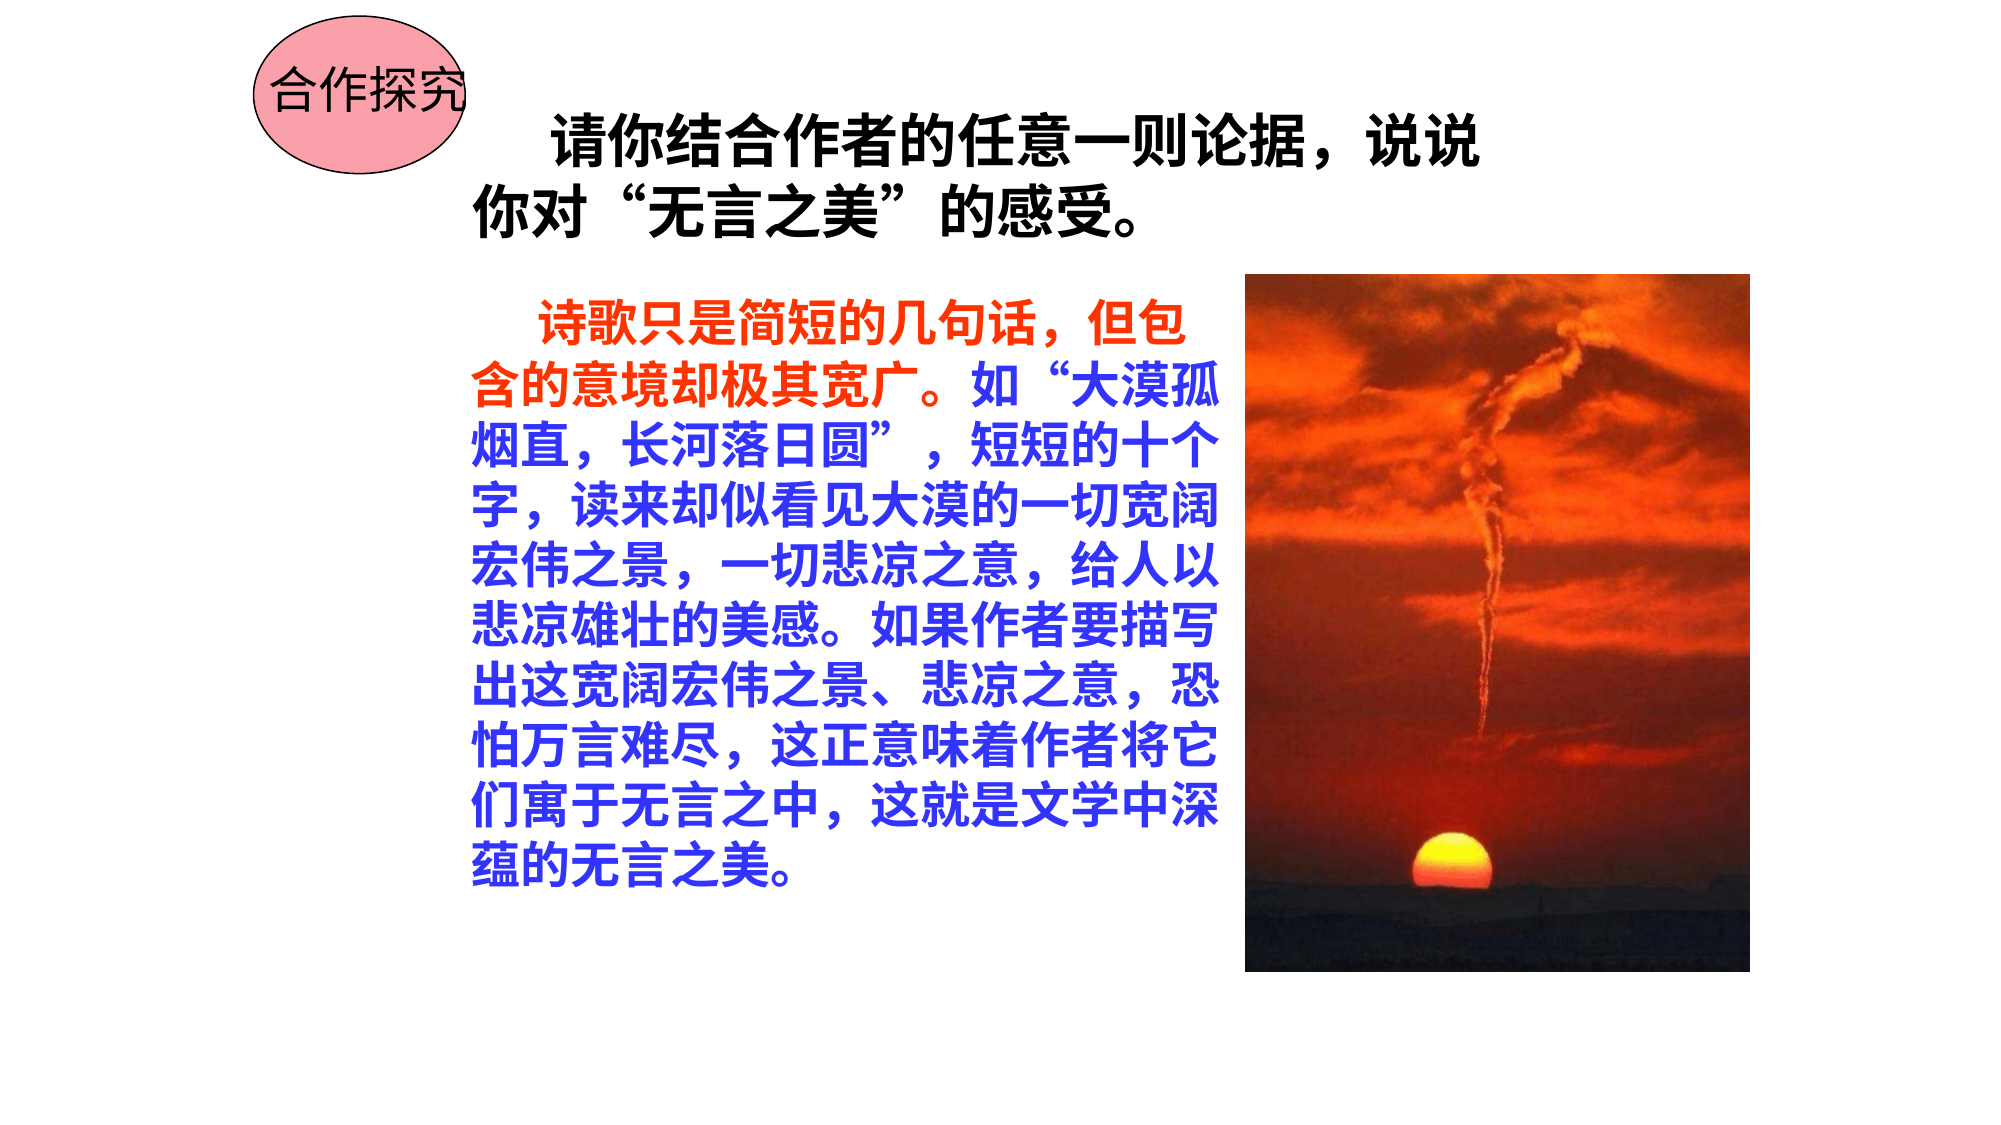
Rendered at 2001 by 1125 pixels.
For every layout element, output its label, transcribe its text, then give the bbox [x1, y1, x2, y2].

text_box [253, 16, 518, 174]
picture [1245, 274, 1750, 972]
text_box 诗歌只是简短的几句话，但包含的意境却极其宽广。如“大漠孤烟直，长河落日圆”，短短的十个字，读来却似看见大漠的一切宽阔宏伟之景，一切悲凉之意，给人以悲凉雄壮的美感。如果作者要描写出这宽阔宏伟之景、悲凉之意，恐怕万言难尽，这正意味着作者将它们寓于无言之中，这就是文学中深蕴的无言之美。 [456, 276, 1242, 901]
text_box 请你结合作者的任意一则论据，说说你对“无言之美”的感受。 [457, 87, 1508, 253]
